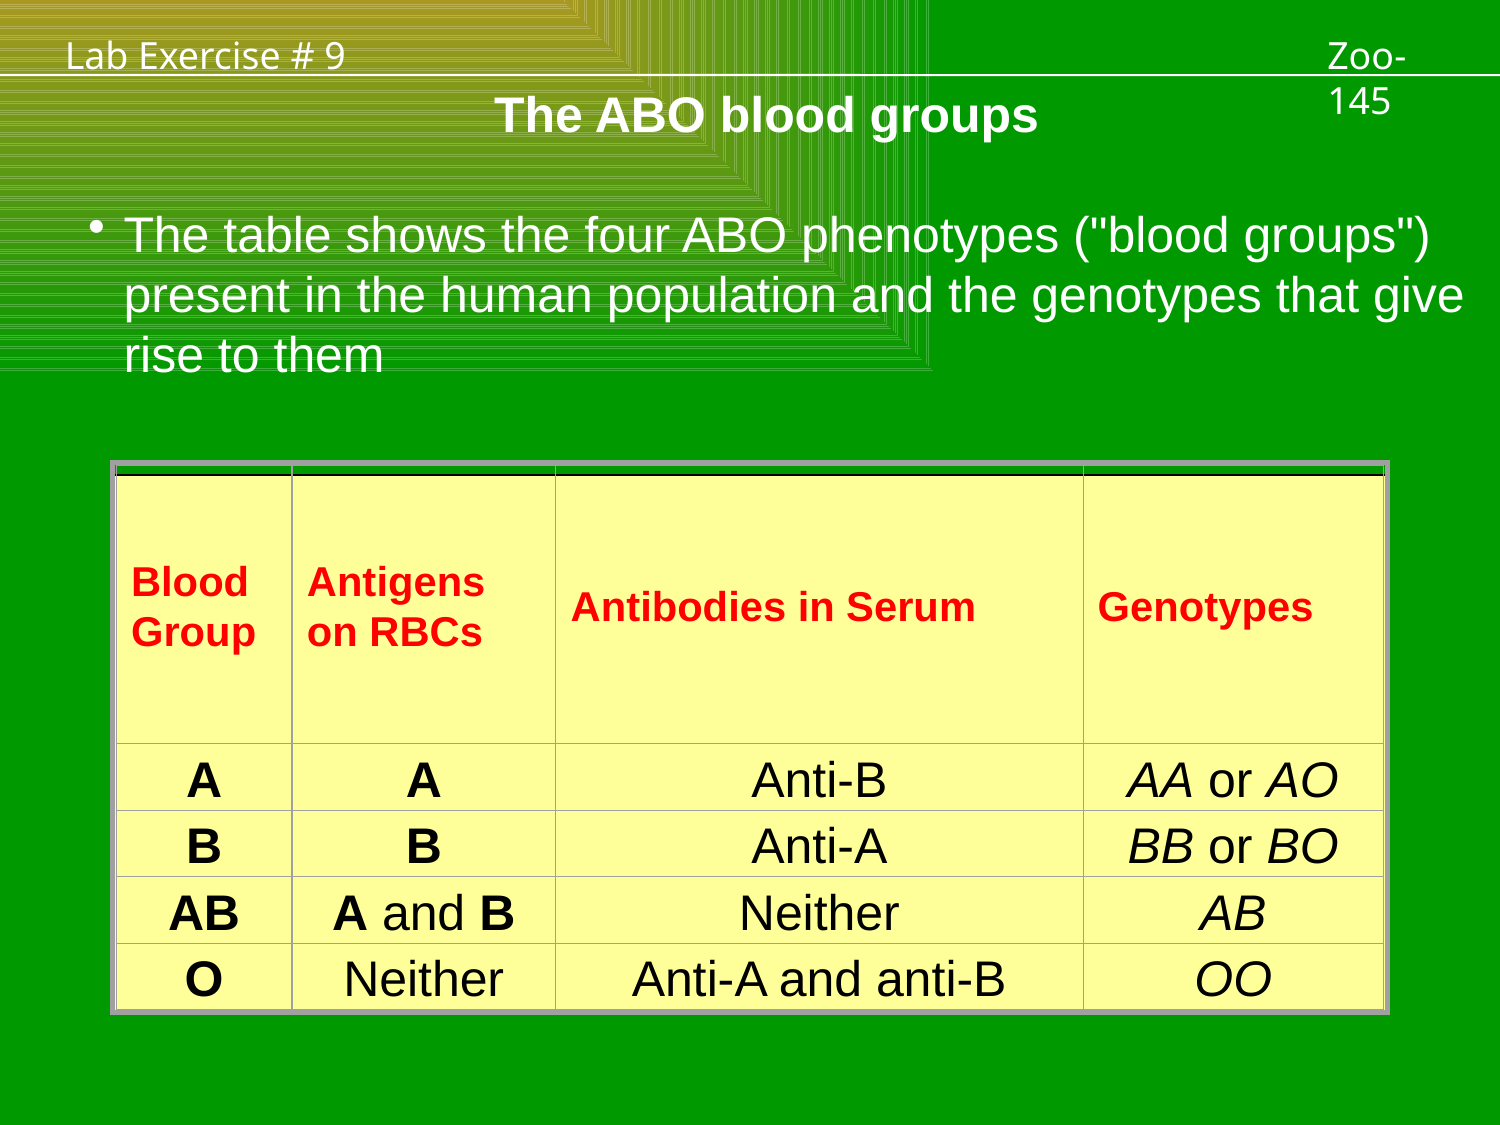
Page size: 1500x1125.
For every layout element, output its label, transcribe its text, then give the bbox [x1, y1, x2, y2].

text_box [112, 462, 1388, 1013]
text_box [0, 24, 1500, 86]
text_box The ABO blood groups The table shows the four ABO phenotypes ("blood groups") present in the human population and the genotypes that give rise to them [73, 92, 1500, 450]
